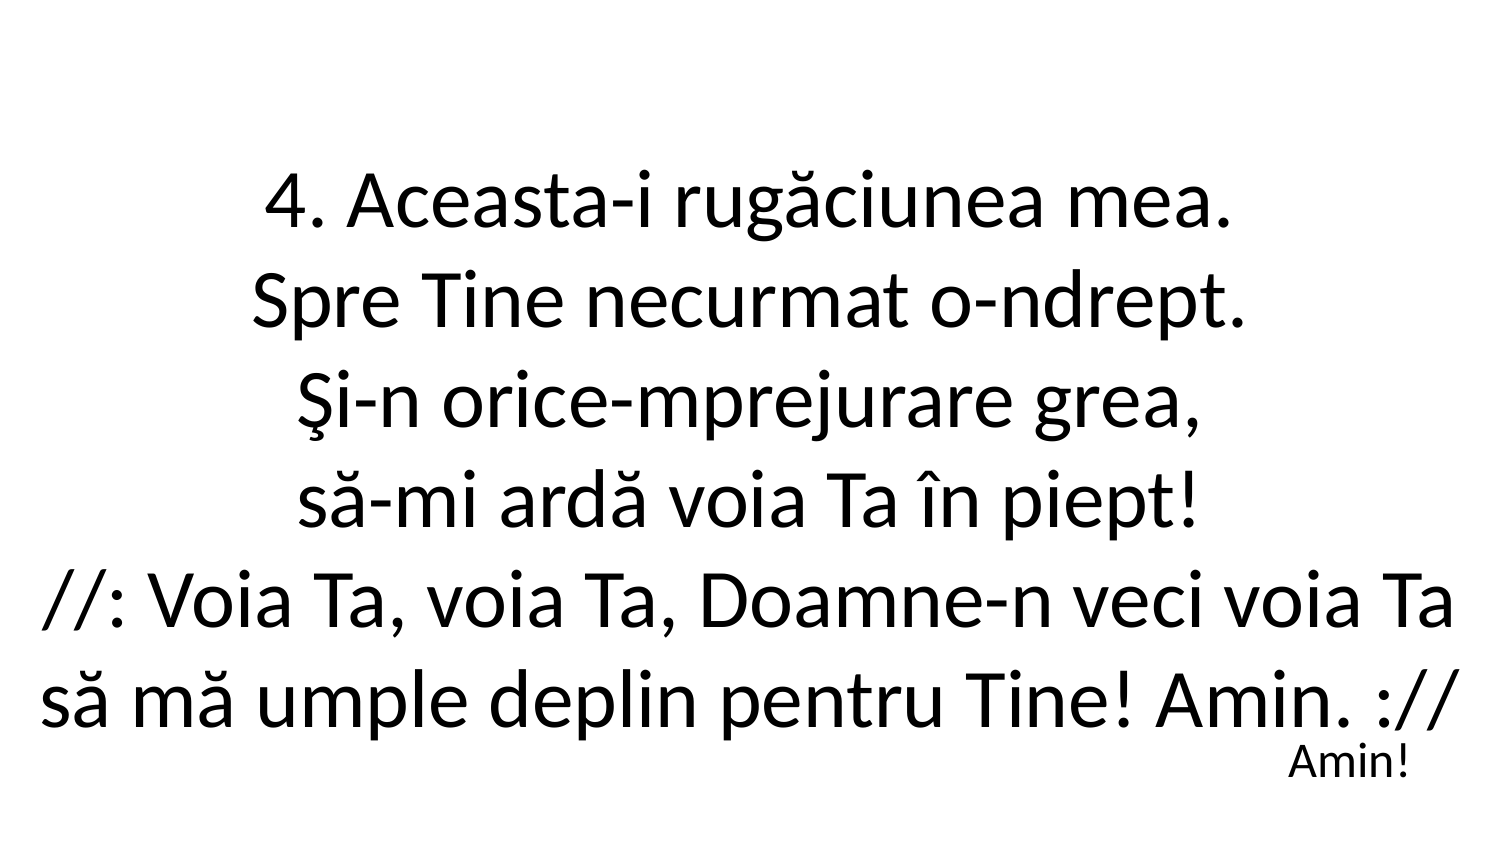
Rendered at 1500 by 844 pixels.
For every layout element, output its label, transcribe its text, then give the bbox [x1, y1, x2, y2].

text_box Amin! [1273, 674, 1427, 795]
text_box 4. Aceasta-i rugăciunea mea. Spre Tine necurmat o-ndrept. Şi-n orice-mprejurare grea, să-mi ardă voia Ta în piept! //: Voia Ta, voia Ta, Doamne-n veci voia Ta să mă umple deplin pentru Tine! Amin. :// [24, 92, 1476, 752]
